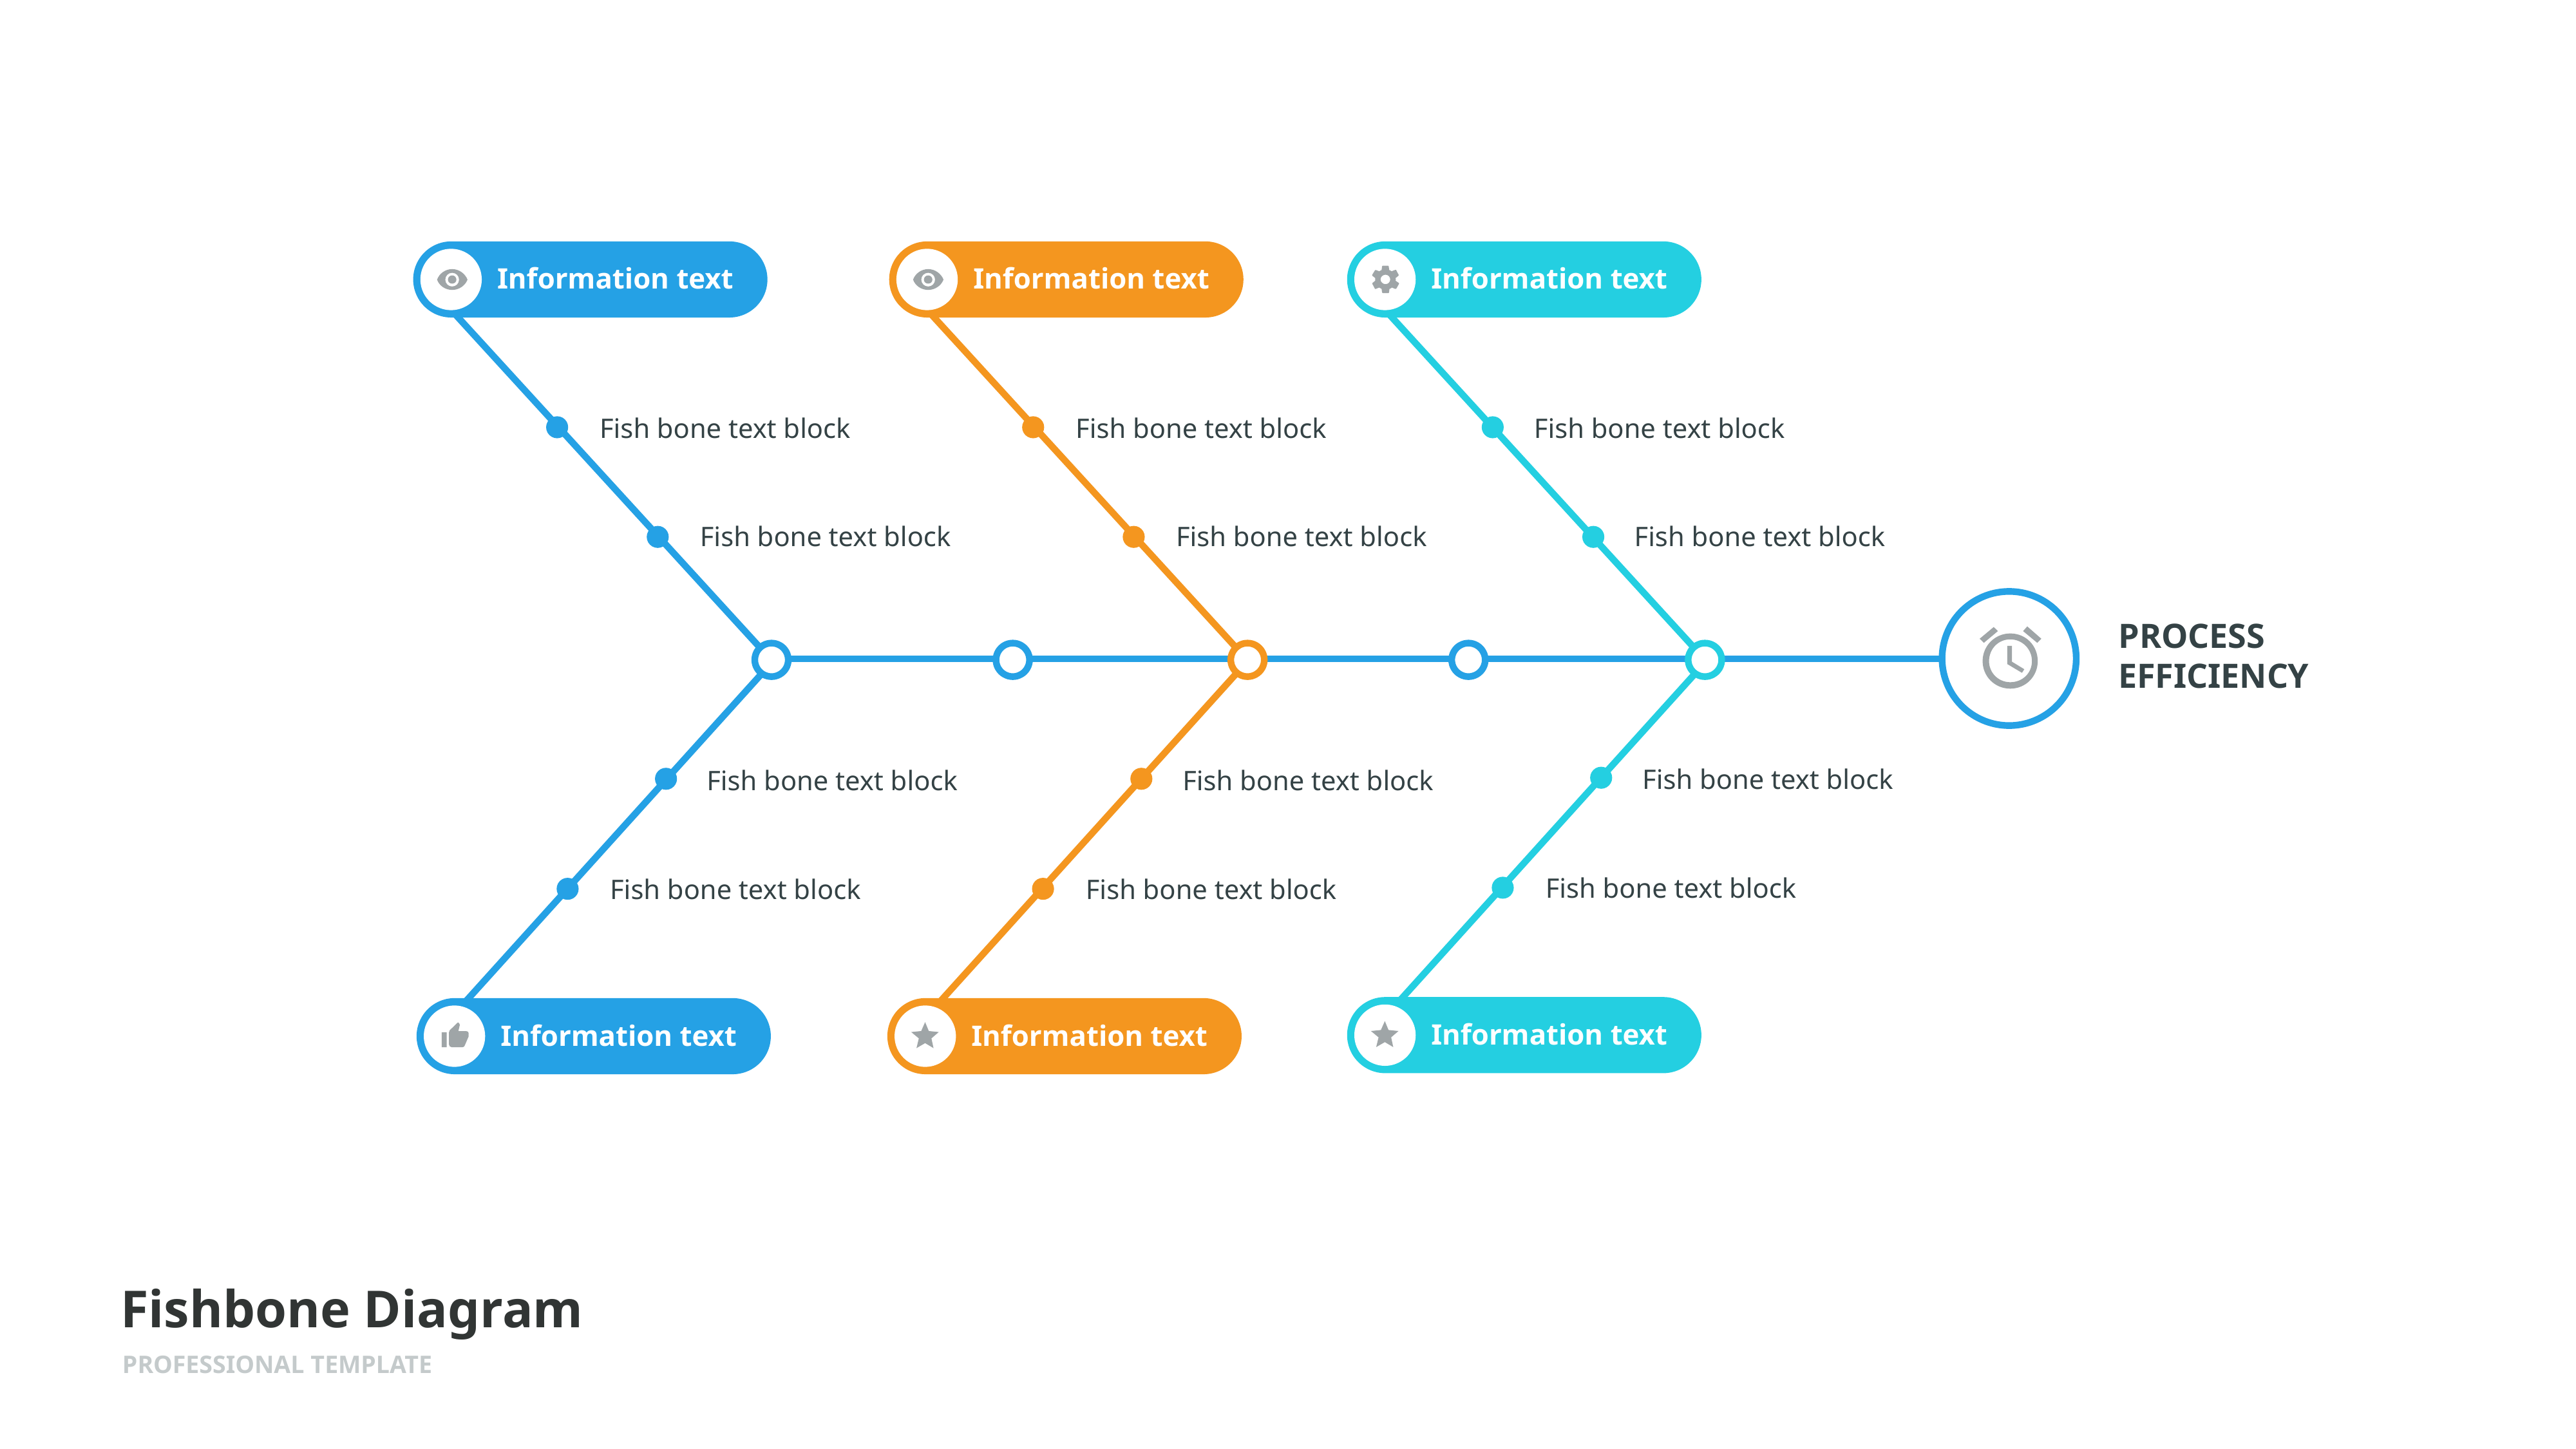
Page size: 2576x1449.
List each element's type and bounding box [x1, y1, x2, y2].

text_box [413, 241, 2382, 1075]
